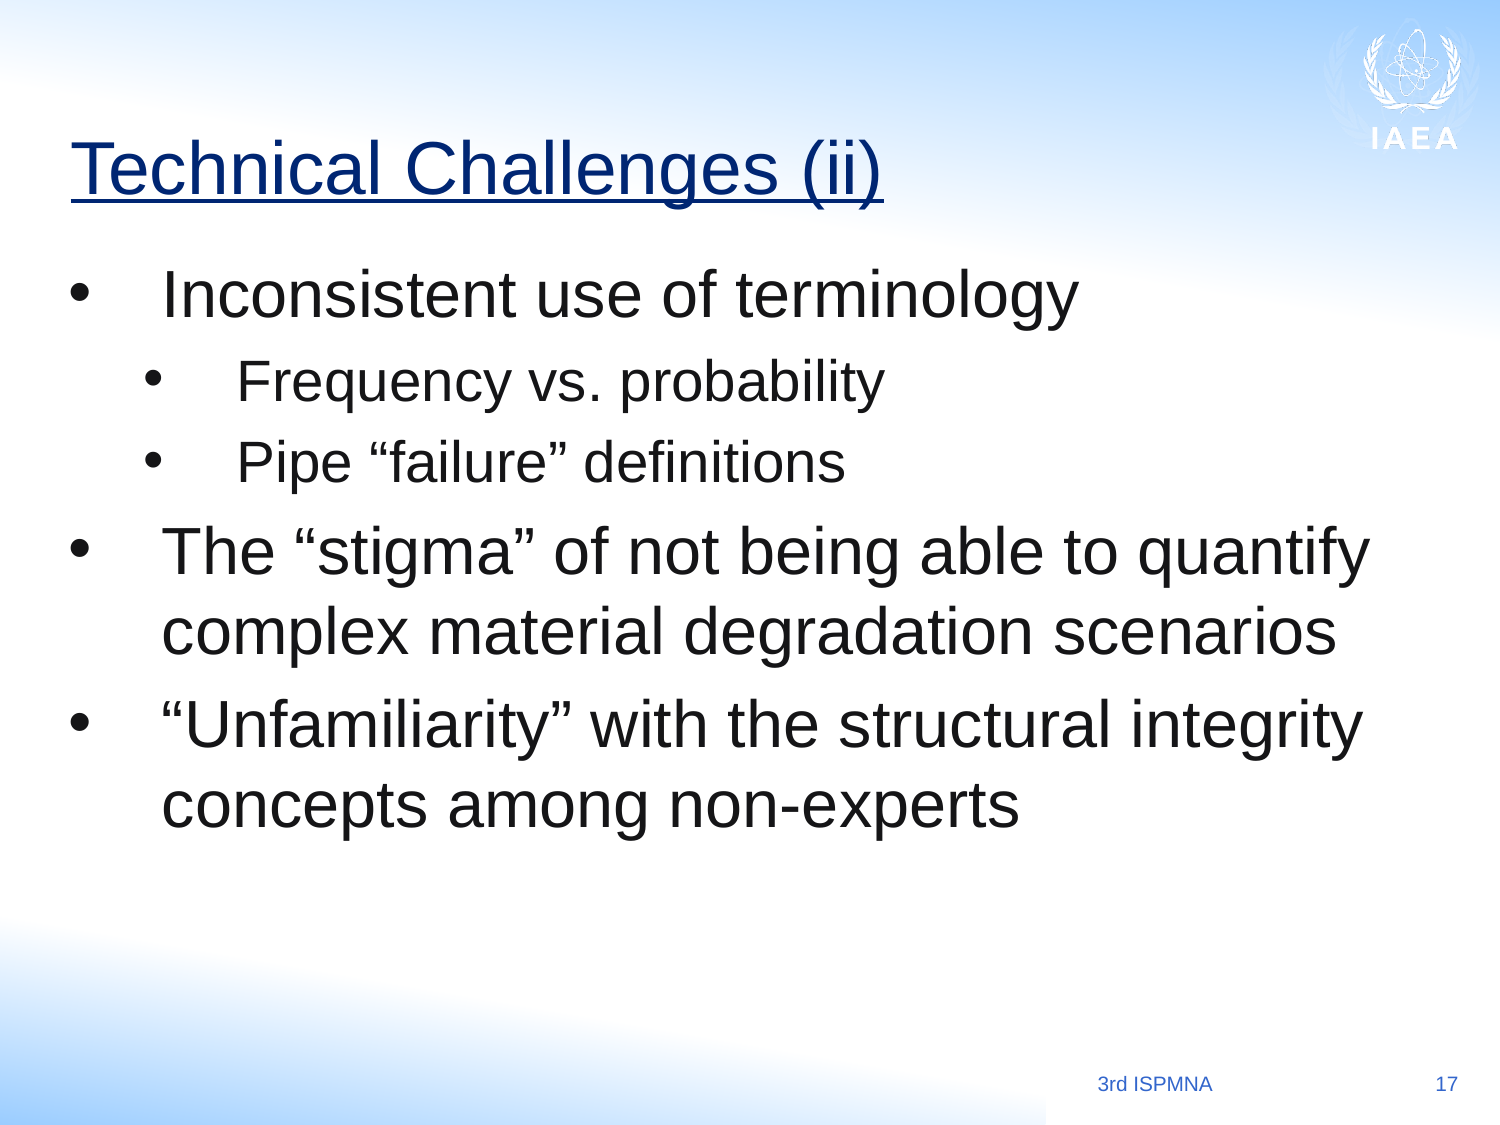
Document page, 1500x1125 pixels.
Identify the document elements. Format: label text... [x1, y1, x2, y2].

text_box Technical Challenges (ii) [55, 112, 1206, 217]
slide_number 17 [1389, 1063, 1474, 1112]
footer 3rd ISPMNA [962, 1063, 1228, 1112]
text_box Inconsistent use of terminology Frequency vs. probability Pipe “failure” definitions The “stigma” of not being able to quantify complex material degradation scenarios “Unfamiliarity” with the structural integrity concepts among non-experts [53, 243, 1459, 1012]
picture [1303, 0, 1500, 172]
